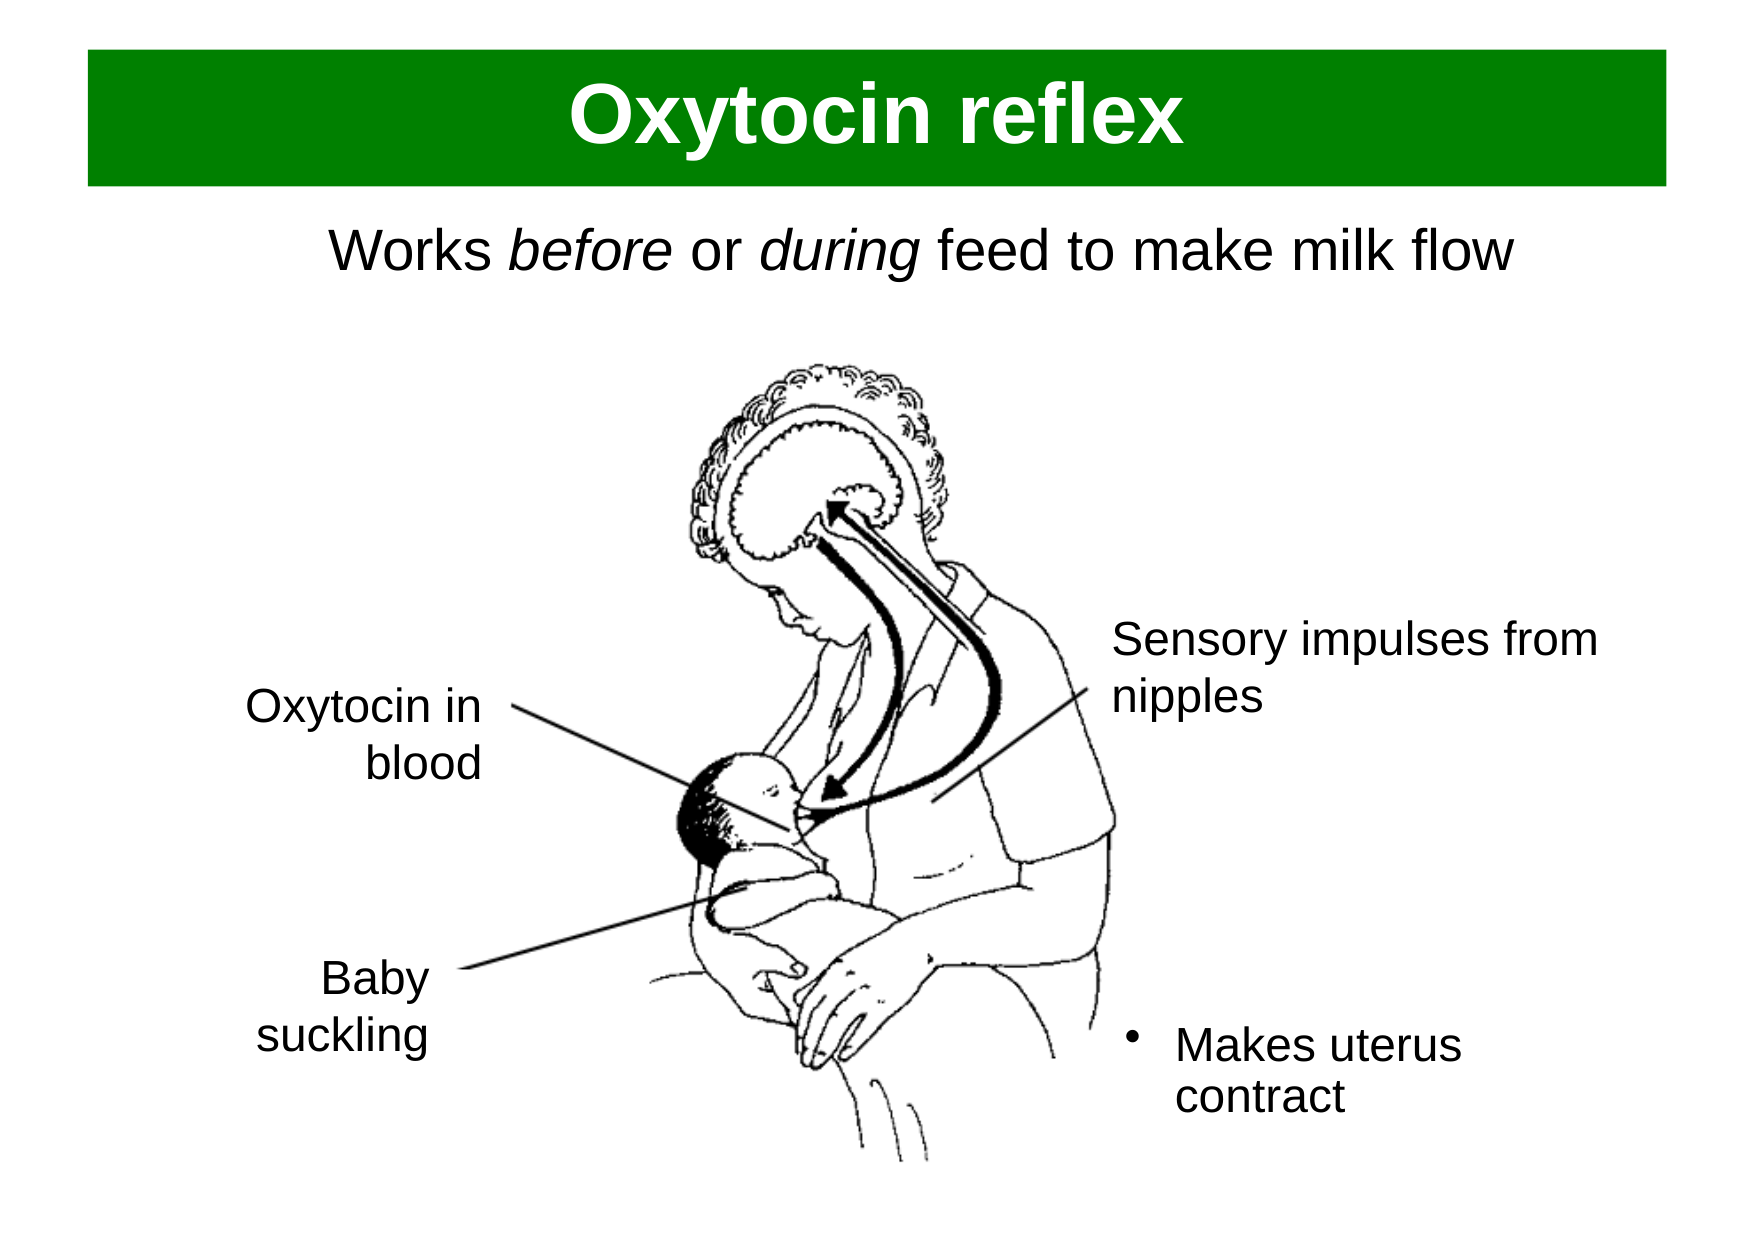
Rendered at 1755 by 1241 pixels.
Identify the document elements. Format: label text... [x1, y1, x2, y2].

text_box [103, 351, 1663, 1172]
list Works before or during feed to make milk flow [87, 203, 1693, 308]
title Oxytocin reflex [87, 49, 1667, 187]
